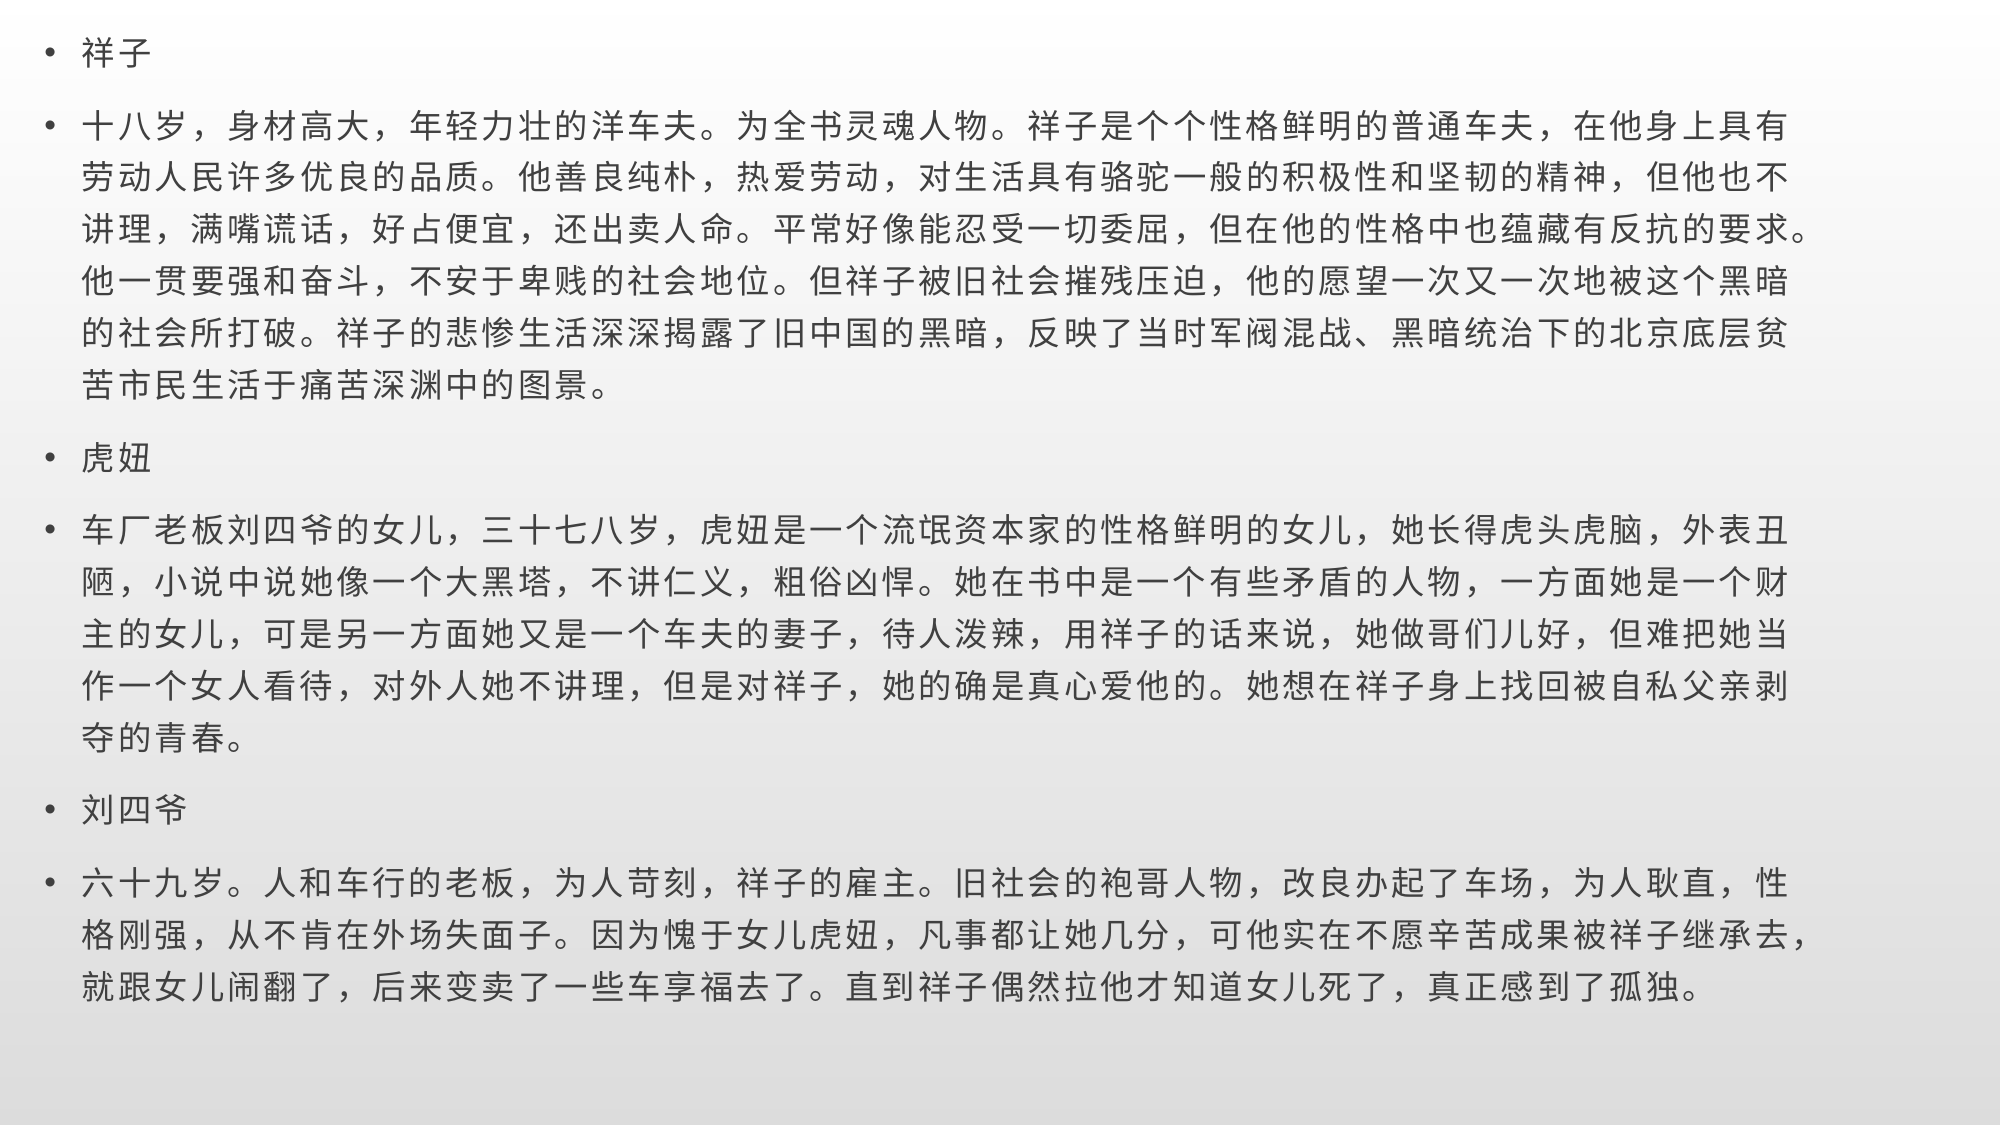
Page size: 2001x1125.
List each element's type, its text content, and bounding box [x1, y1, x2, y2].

list 祥子 十八岁，身材高大，年轻力壮的洋车夫。为全书灵魂人物。祥子是个个性格鲜明的普通车夫，在他身上具有劳动人民许多优良的品质。他善良纯朴，热爱劳动，对生活具有骆驼一般的积极性和坚韧的精神，但他也不讲理，满嘴谎话，好占便宜，还出卖人命。平常好像能忍受一切委屈，但在他的性格中也蕴藏有反抗的要求。他一贯要强和奋斗，不安于卑贱的社会地位。但祥子被旧社会摧残压迫，他的愿望一次又一次地被这个黑暗的社会所打破。祥子的悲惨生活深深揭露了旧中国的黑暗，反映了当时军阀混战、黑暗统治下的北京底层贫苦市民生活于痛苦深渊中的图景。 虎妞 车厂老板刘四爷的女儿，三十七八岁，虎妞是一个流氓资本家的性格鲜明的女儿，她长得虎头虎脑，外表丑陋，小说中说她像一个大黑塔，不讲仁义，粗俗凶悍。她在书中是一个有些矛盾的人物，一方面她是一个财主的女儿，可是另一方面她又是一个车夫的妻子，待人泼辣，用祥子的话来说，她做哥们儿好，但难把她当作一个女人看待，对外人她不讲理，但是对祥子，她的确是真心爱他的。她想在祥子身上找回被自私父亲剥夺的青春。 刘四爷 六十九岁。人和车行的老板，为人苛刻，祥子的雇主。旧社会的袍哥人物，改良办起了车场，为人耿直，性格刚强，从不肯在外场失面子。因为愧于女儿虎妞，凡事都让她几分，可他实在不愿辛苦成果被祥子继承去，就跟女儿闹翻了，后来变卖了一些车享福去了。直到祥子偶然拉他才知道女儿死了，真正感到了孤独。 [27, 20, 1808, 848]
